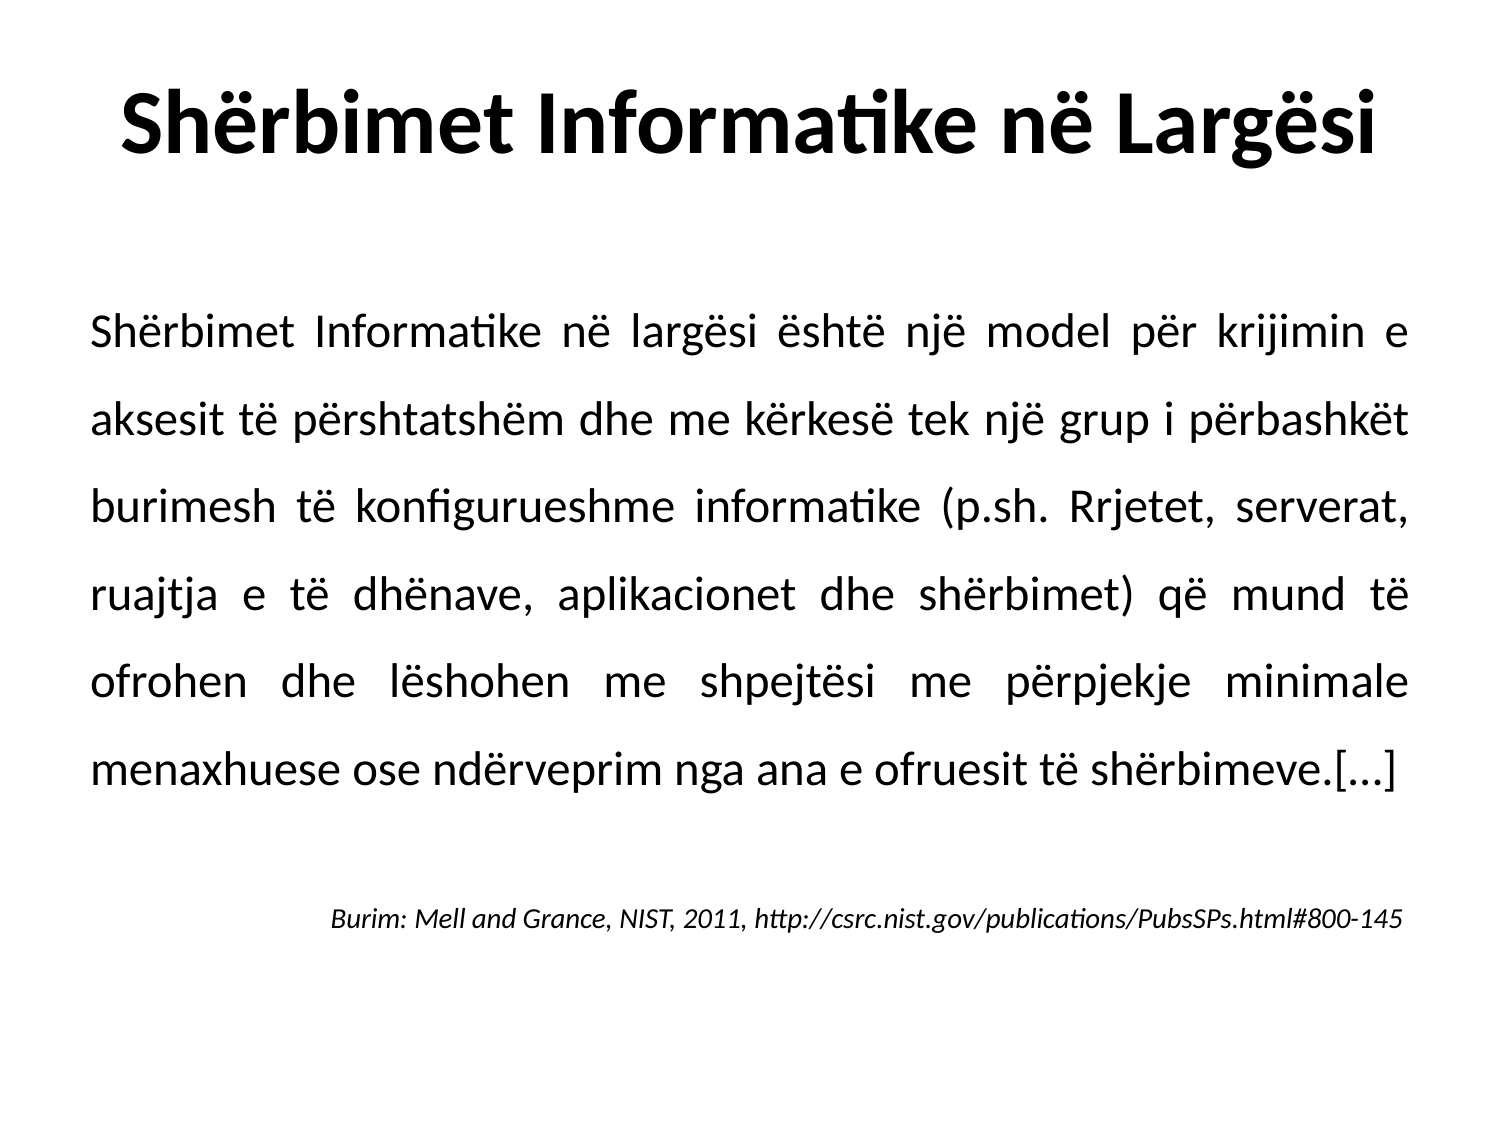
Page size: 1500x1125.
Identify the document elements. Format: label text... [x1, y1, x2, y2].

list Shërbimet Informatike në largësi është një model për krijimin e aksesit të përshtatshëm dhe me kërkesë tek një grup i përbashkët burimesh të konfigurueshme informatike (p.sh. Rrjetet, serverat, ruajtja e të dhënave, aplikacionet dhe shërbimet) që mund të ofrohen dhe lëshohen me shpejtësi me përpjekje minimale menaxhuese ose ndërveprim nga ana e ofruesit të shërbimeve.[…] Burim: Mell and Grance, NIST, 2011, http://csrc.nist.gov/publications/PubsSPs.html#800-145 [75, 262, 1425, 1005]
title Shërbimet Informatike në Largësi [75, 45, 1425, 188]
